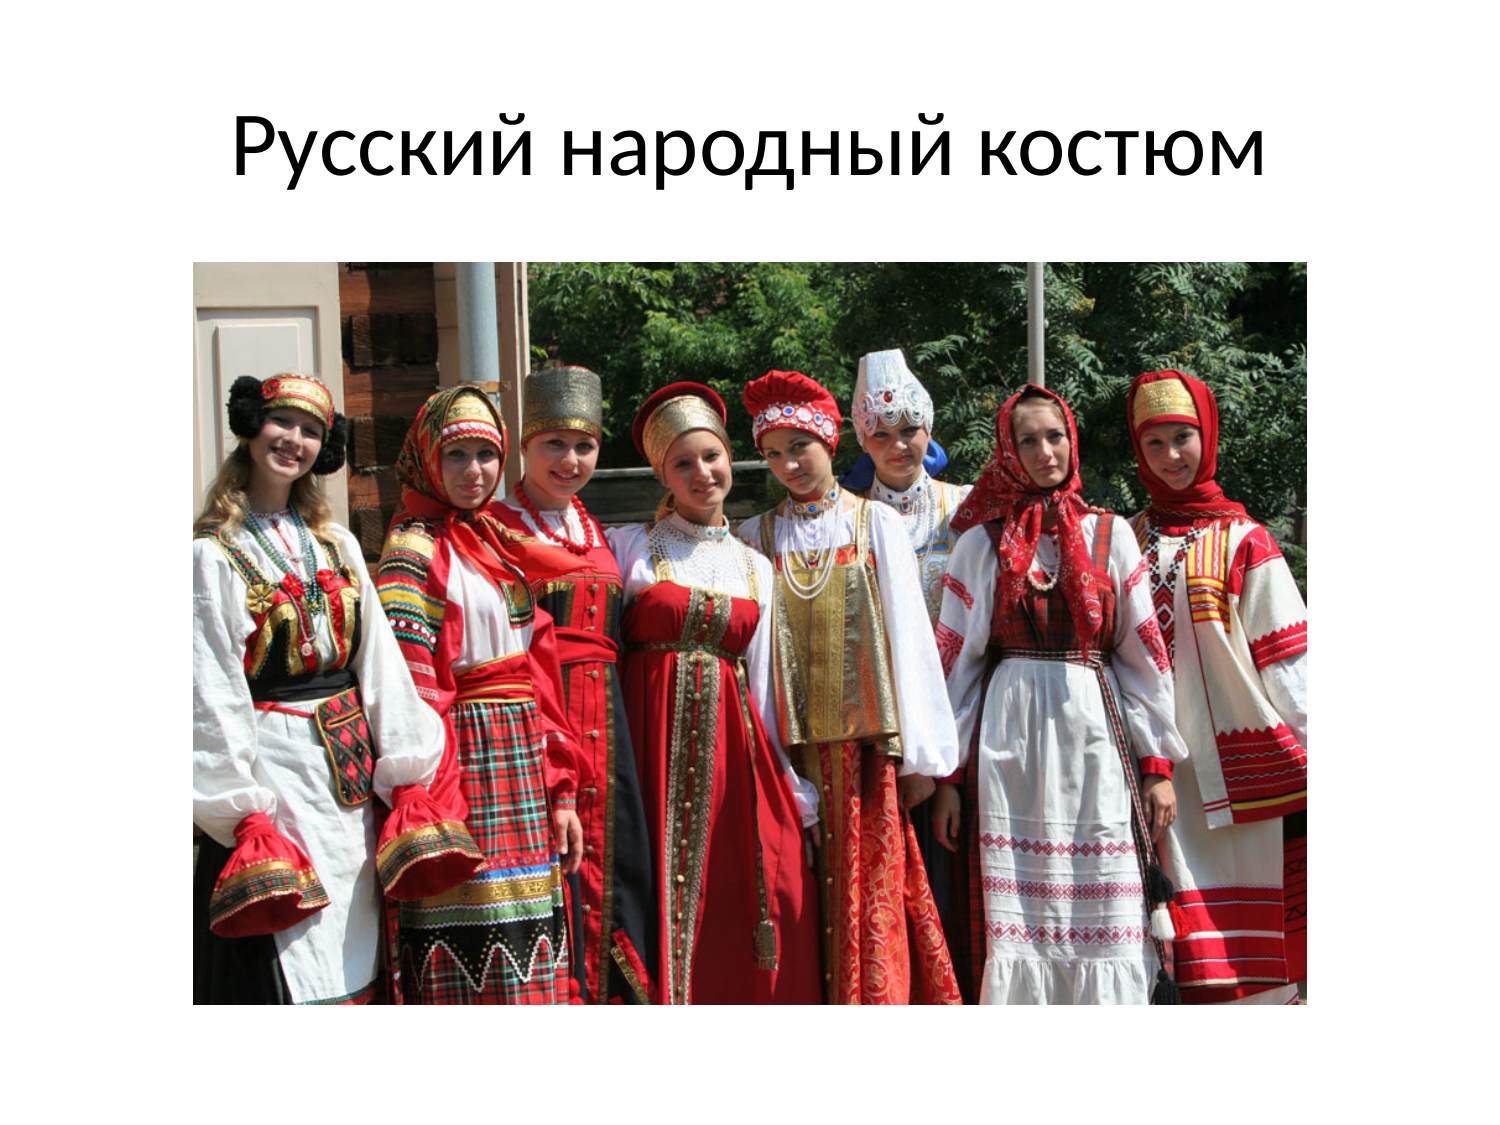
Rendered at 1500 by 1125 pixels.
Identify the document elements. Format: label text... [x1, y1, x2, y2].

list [192, 262, 1307, 1006]
title Русский народный костюм [75, 45, 1425, 233]
